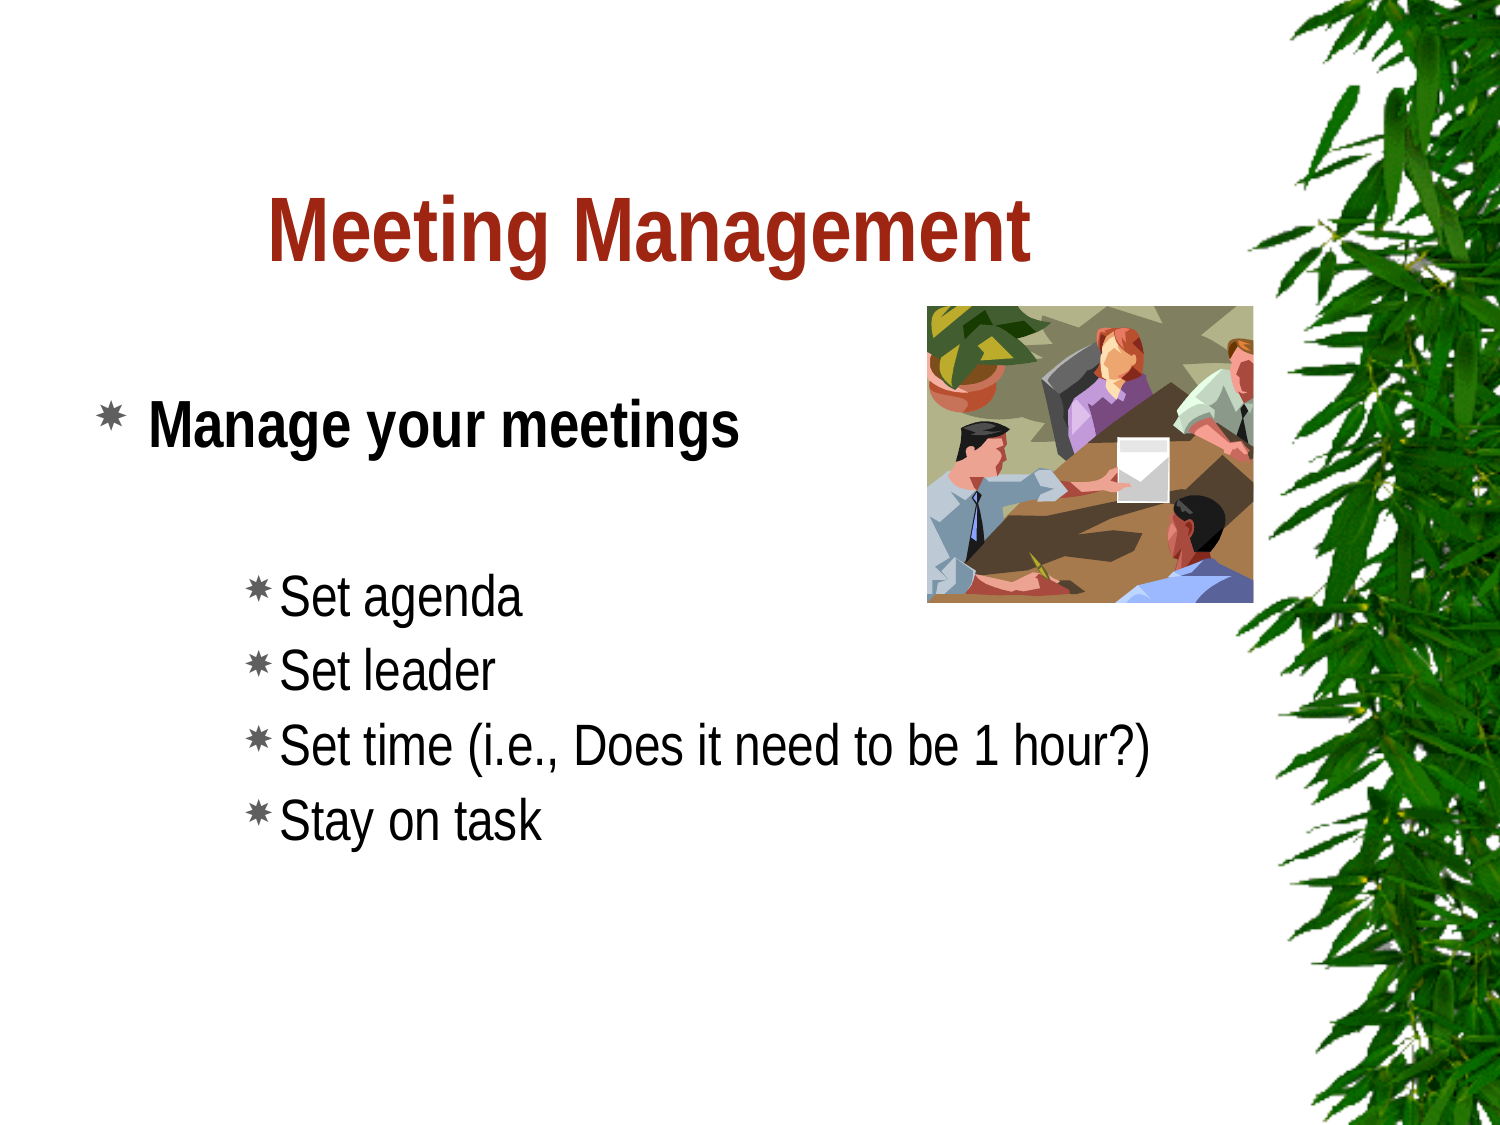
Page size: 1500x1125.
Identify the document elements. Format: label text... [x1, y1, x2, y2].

picture [926, 0, 1500, 1125]
list Manage your meetings Set agenda Set leader Set time (i.e., Does it need to be 1 hour?) Stay on task [76, 373, 1238, 1049]
title Meeting Management [37, 160, 1263, 288]
